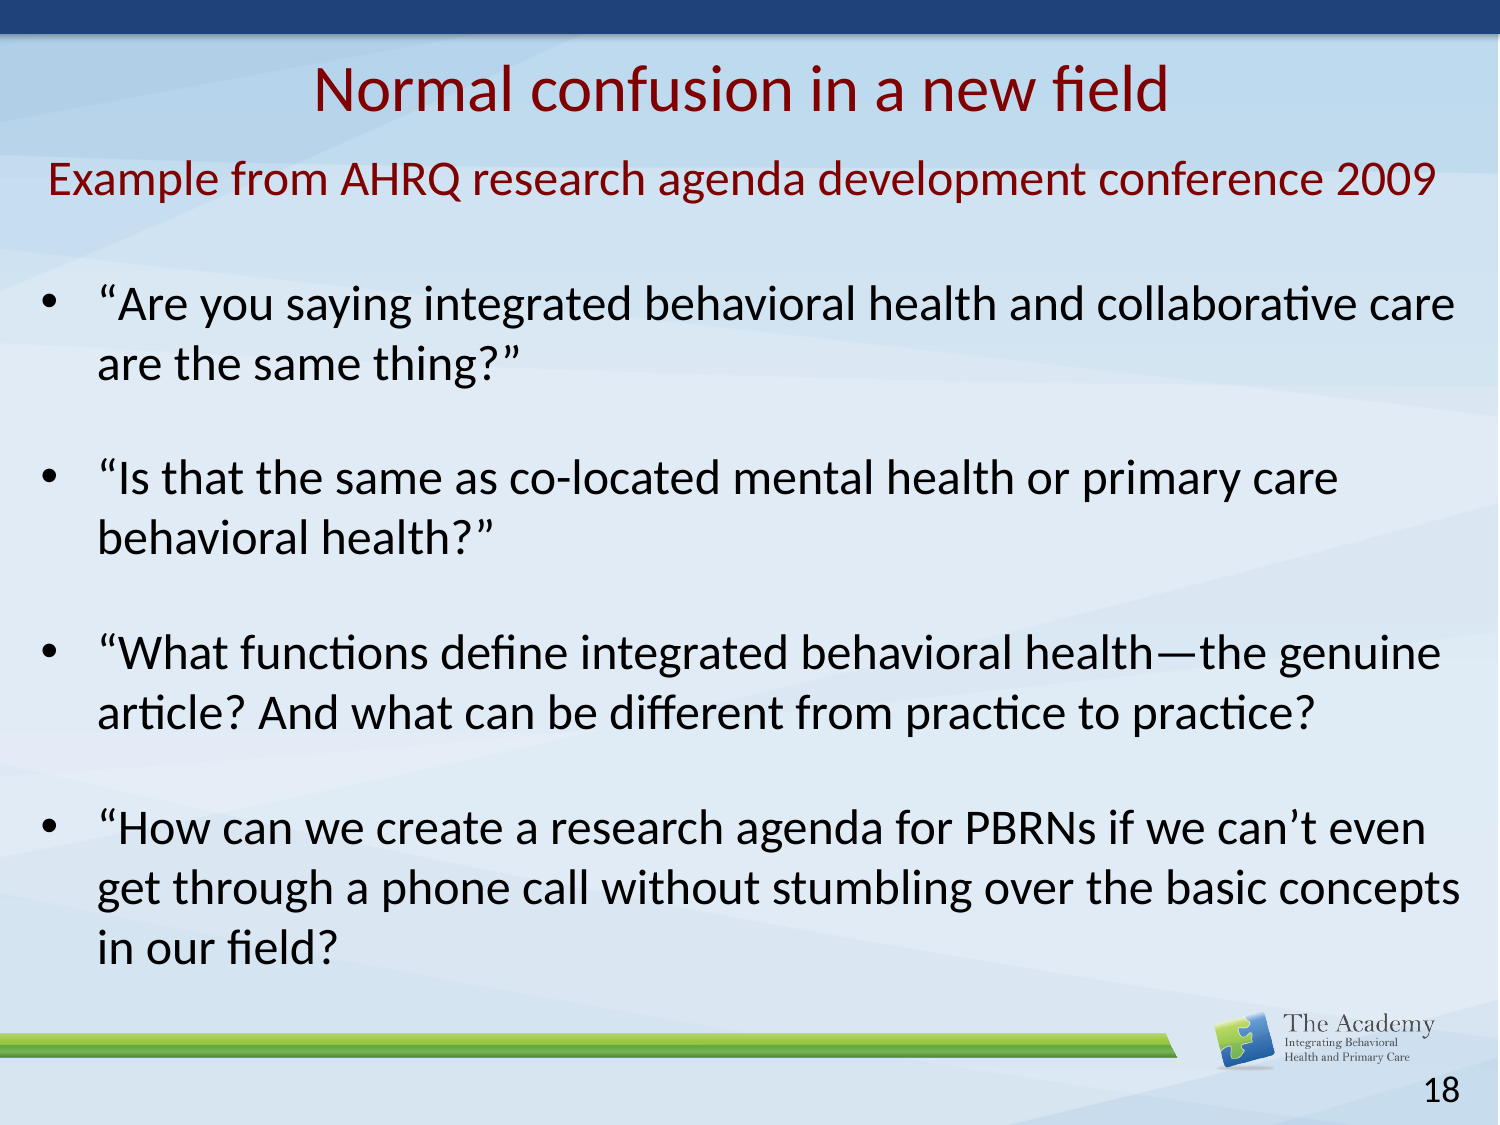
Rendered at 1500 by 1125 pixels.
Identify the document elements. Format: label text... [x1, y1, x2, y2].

title Normal confusion in a new field Example from AHRQ research agenda development conference 2009 [24, 37, 1475, 238]
text_box “Are you saying integrated behavioral health and collaborative care are the same thing?” “Is that the same as co-located mental health or primary care behavioral health?” “What functions define integrated behavioral health—the genuine article? And what can be different from practice to practice? “How can we create a research agenda for PBRNs if we can’t even get through a phone call without stumbling over the basic concepts in our field? [25, 262, 1476, 983]
picture [0, 34, 1498, 1125]
text_box 18 [1125, 1057, 1475, 1118]
